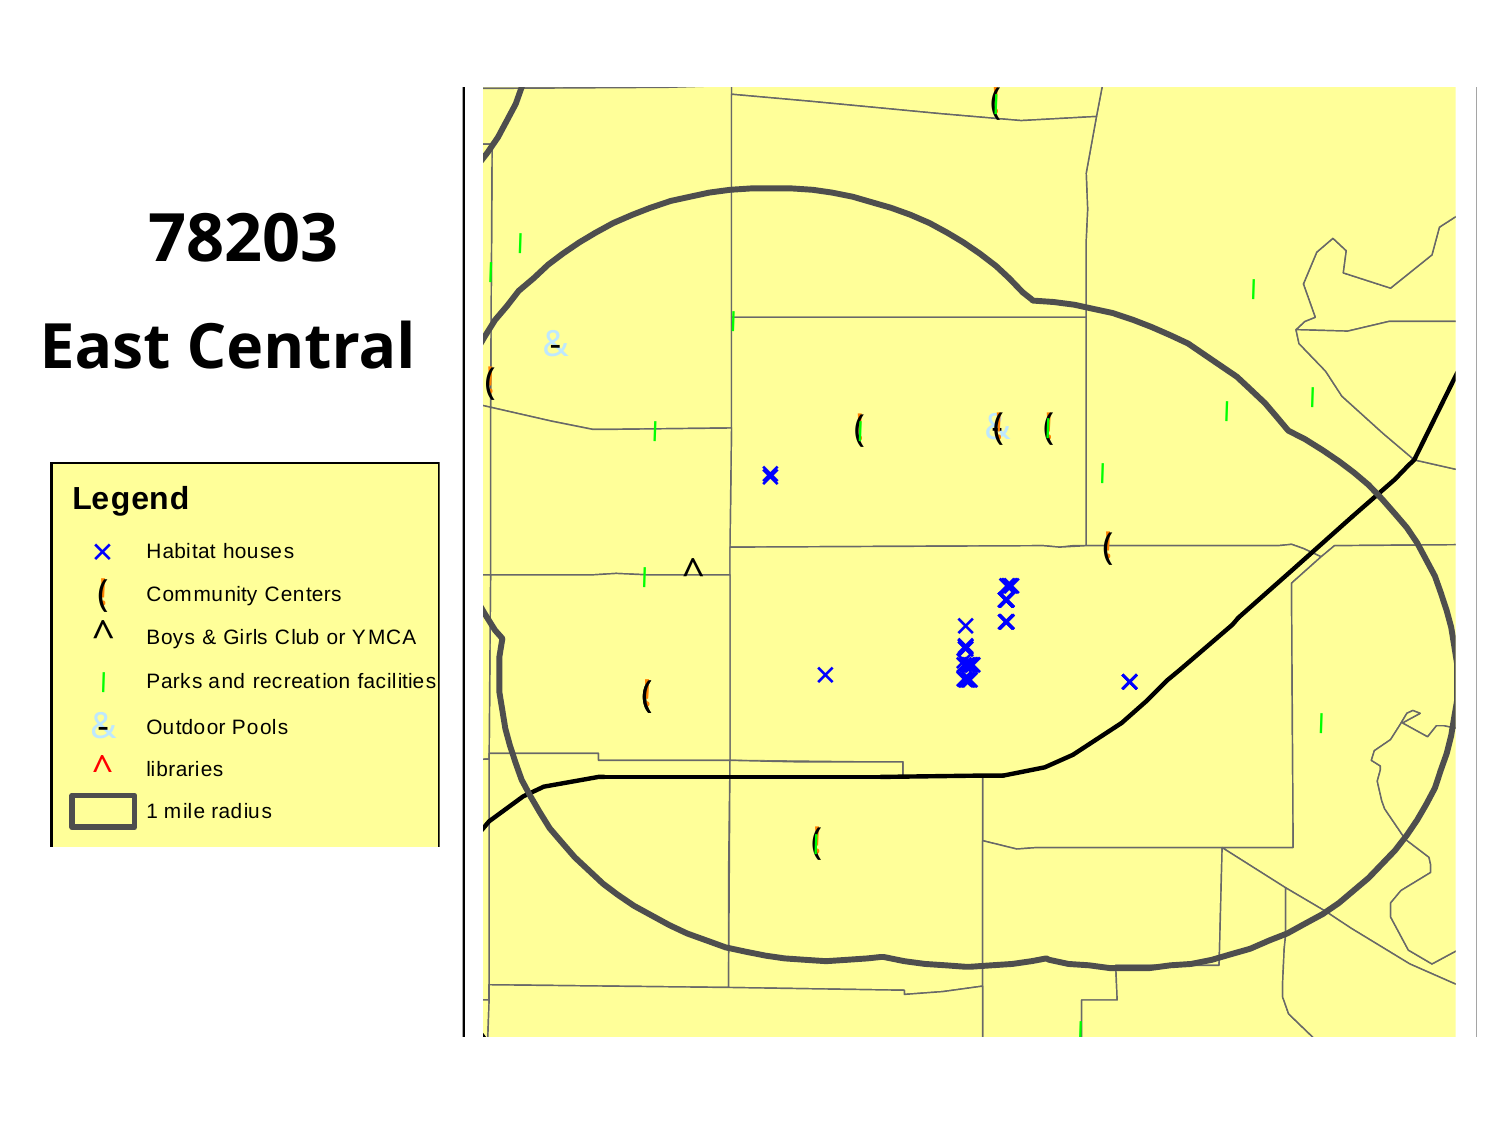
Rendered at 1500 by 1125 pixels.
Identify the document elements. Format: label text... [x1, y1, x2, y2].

text_box 78203 East Central [24, 187, 457, 389]
picture [462, 87, 1477, 1038]
picture [49, 462, 440, 847]
